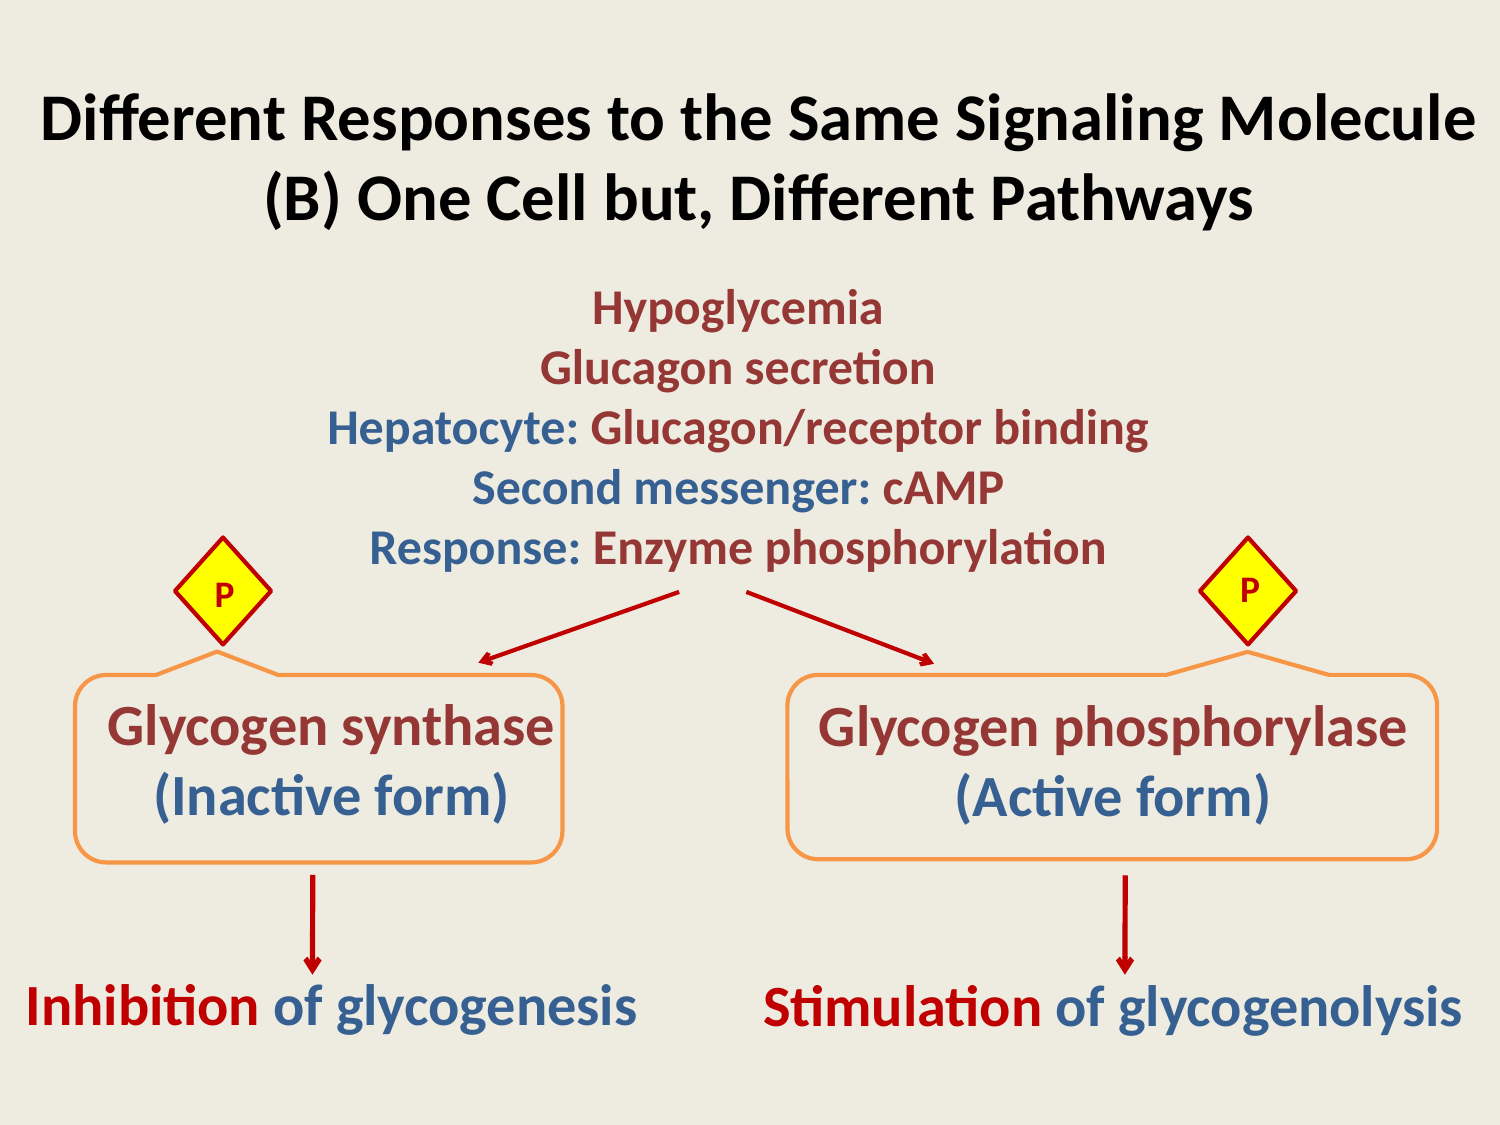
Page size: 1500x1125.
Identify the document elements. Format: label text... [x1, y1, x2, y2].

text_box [6, 267, 1484, 1050]
text_box Different Responses to the Same Signaling Molecule (B) One Cell but, Different Pathways [25, 66, 1493, 241]
